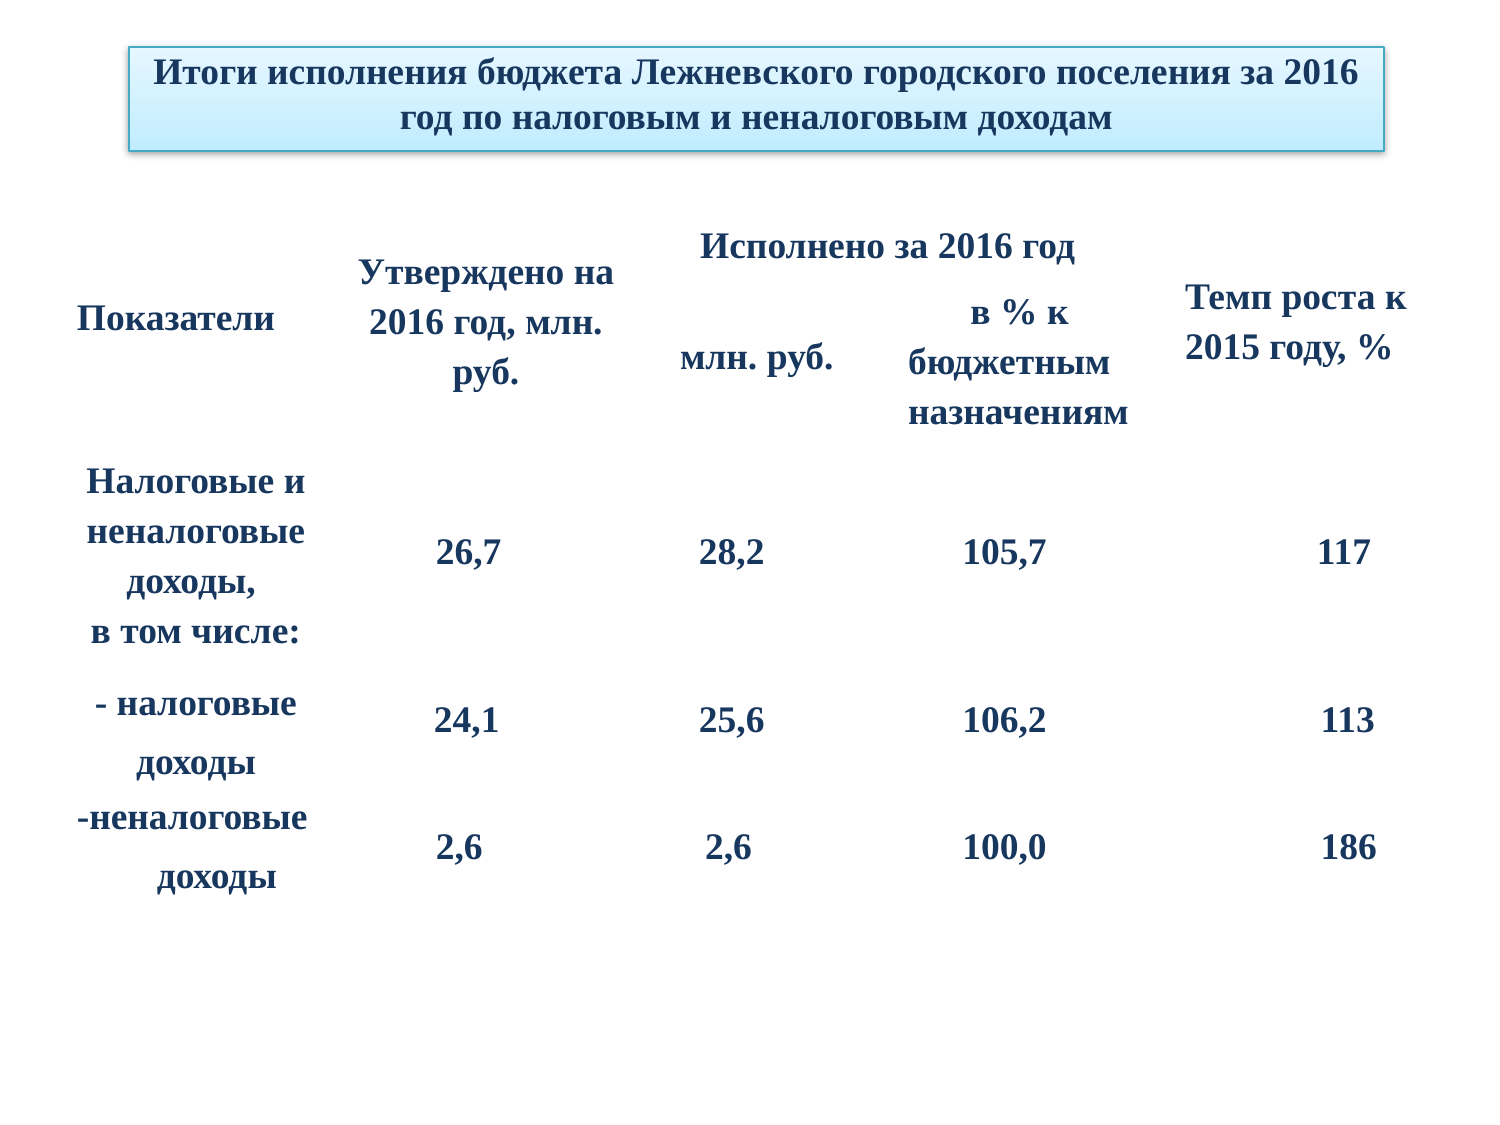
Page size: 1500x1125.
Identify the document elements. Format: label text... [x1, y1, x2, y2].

table_cell - налоговые доходы [35, 656, 357, 782]
table_cell 2,6 [615, 782, 879, 910]
table_cell 24,1 [357, 656, 615, 782]
table_header Исполнено за 2016 год [615, 187, 1160, 267]
table_cell млн. руб. [615, 267, 879, 447]
table_cell 105,7 [879, 447, 1160, 656]
table_cell 26,7 [357, 447, 615, 656]
table_cell в % к бюджетным назначениям [879, 267, 1160, 447]
table_cell 113 [1160, 656, 1453, 782]
text_box Итоги исполнения бюджета Лежневского городского поселения за 2016 год по налоговым и неналоговым доходам [128, 46, 1385, 152]
table_header Утверждено на 2016 год, млн. руб. [357, 187, 615, 447]
table_cell 100,0 [879, 782, 1160, 910]
table_cell 117 [1160, 447, 1453, 656]
table_cell 106,2 [879, 656, 1160, 782]
table_cell 186 [1160, 782, 1453, 910]
table_cell 28,2 [615, 447, 879, 656]
table_cell Налоговые и неналоговые доходы, в том числе: [35, 447, 357, 656]
table_cell 25,6 [615, 656, 879, 782]
table_header Показатели [35, 187, 357, 447]
table_header Темп роста к 2015 году, % [1160, 187, 1453, 447]
table_cell 2,6 [357, 782, 615, 910]
table_cell -неналоговые доходы [35, 782, 357, 910]
